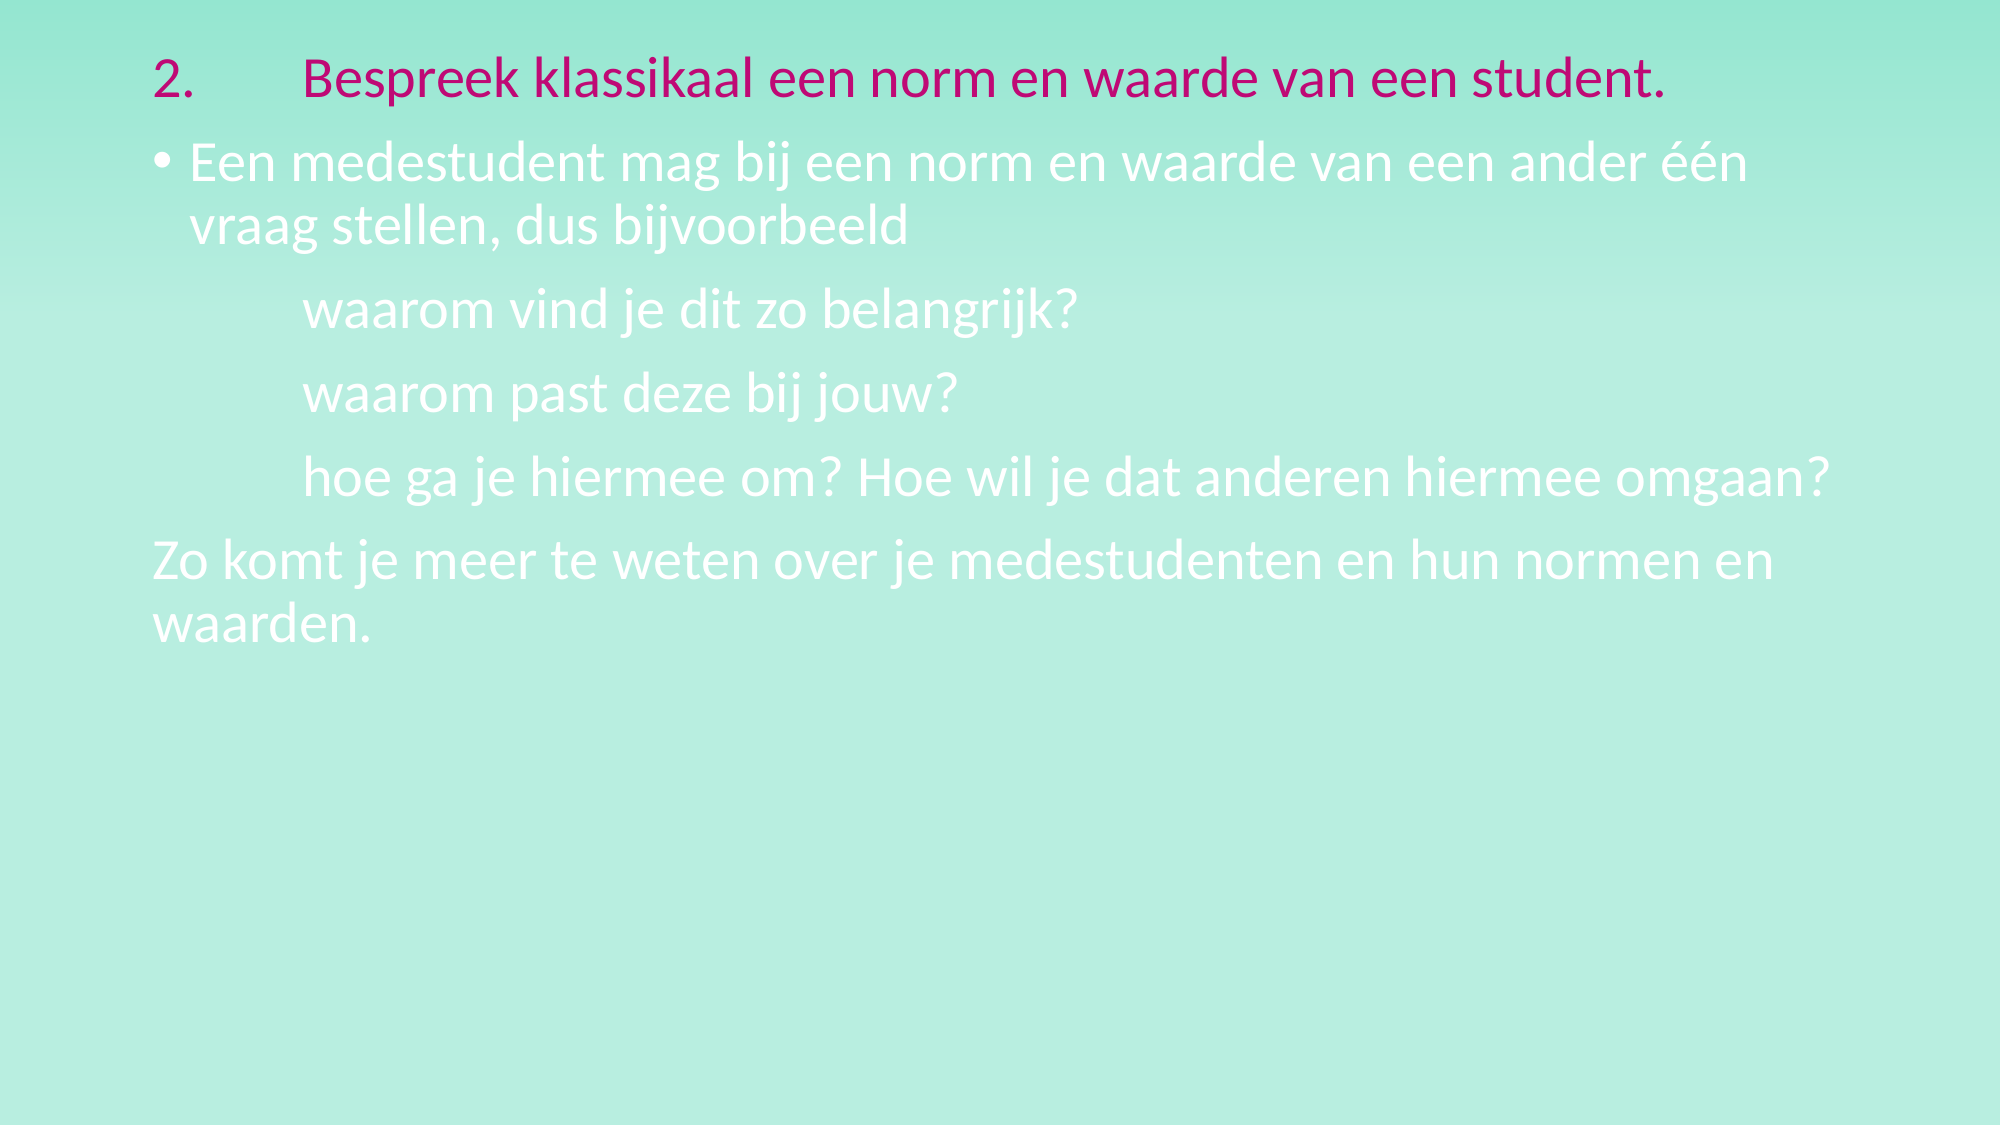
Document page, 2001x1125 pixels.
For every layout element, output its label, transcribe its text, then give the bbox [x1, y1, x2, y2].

list 2. Bespreek klassikaal een norm en waarde van een student. Een medestudent mag bij een norm en waarde van een ander één vraag stellen, dus bijvoorbeeld waarom vind je dit zo belangrijk? waarom past deze bij jouw? hoe ga je hiermee om? Hoe wil je dat anderen hiermee omgaan? Zo komt je meer te weten over je medestudenten en hun normen en waarden. [137, 40, 1863, 1014]
